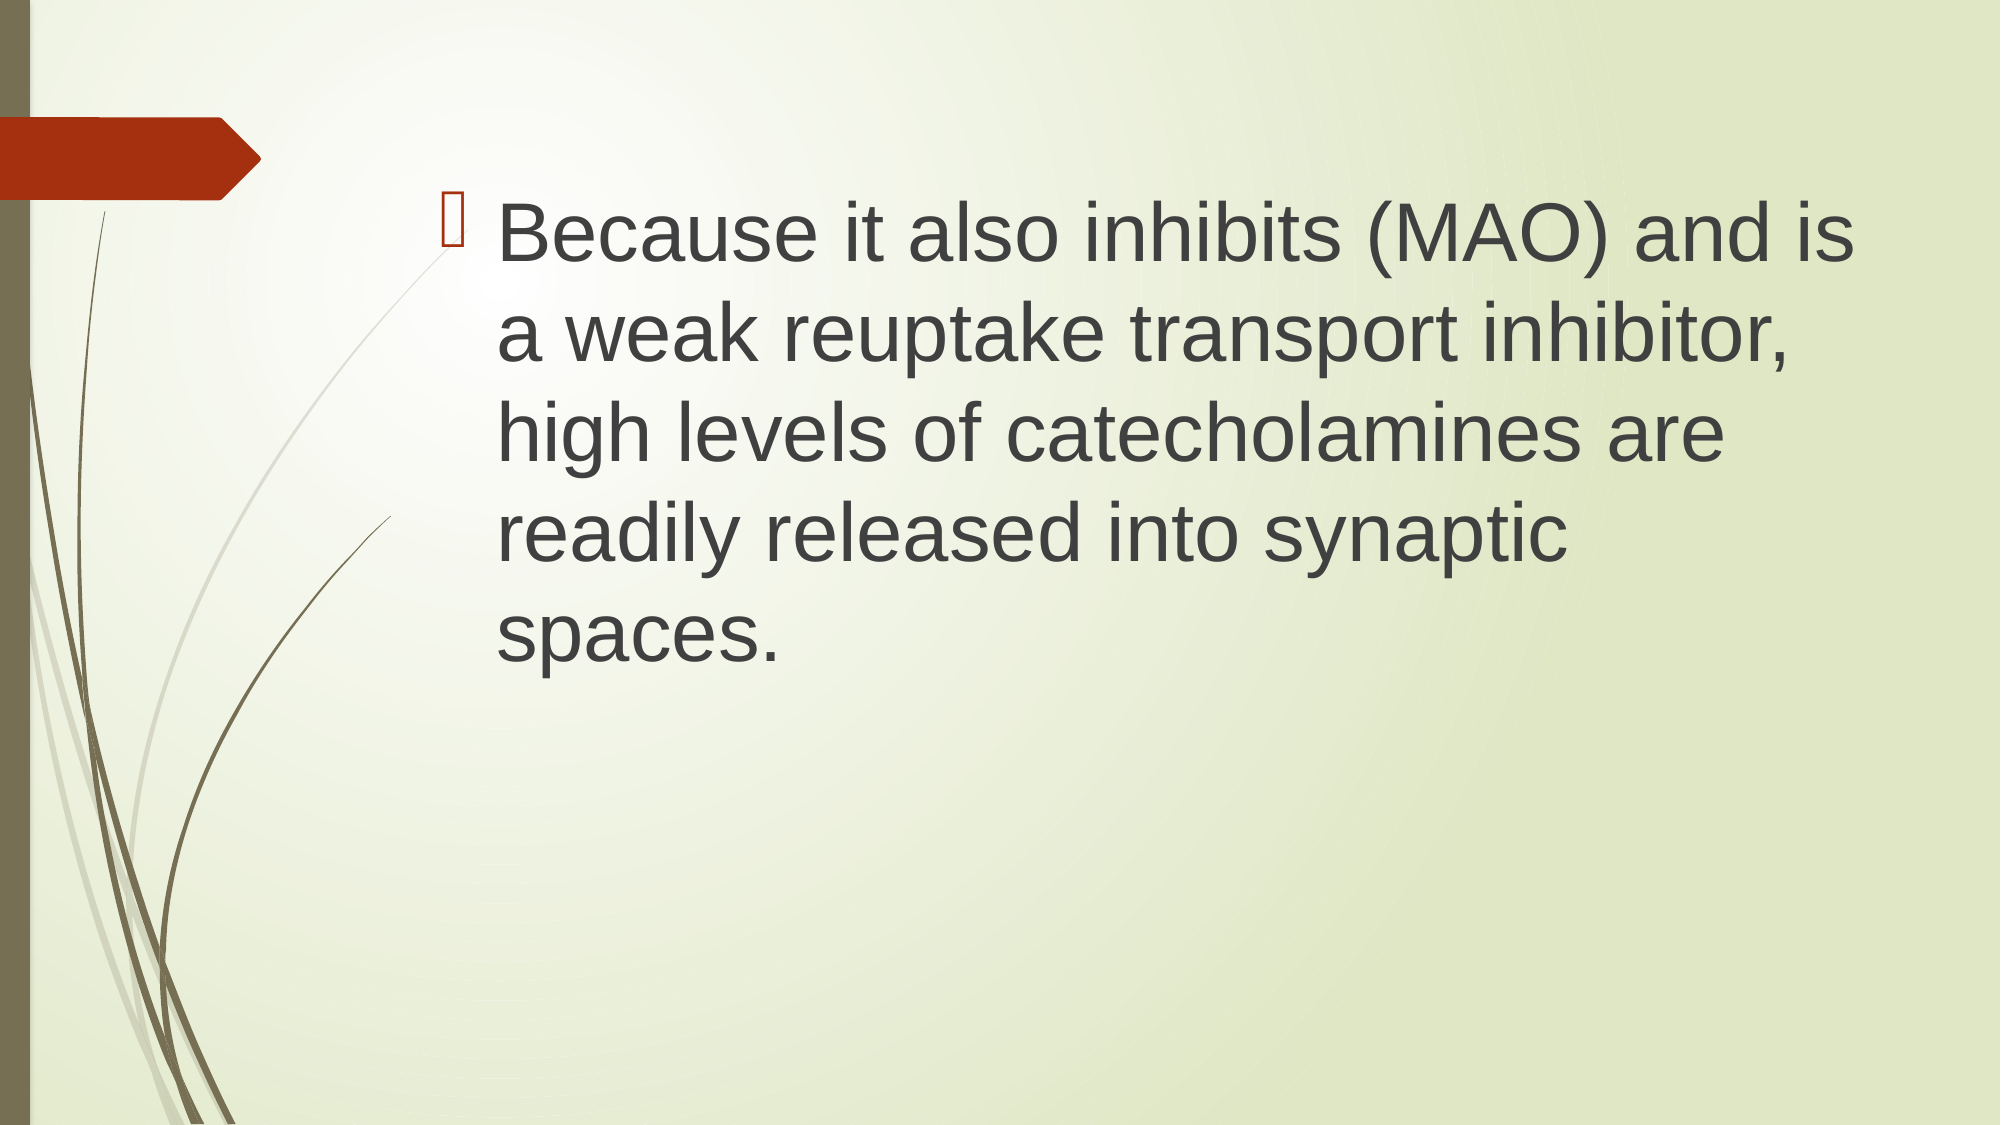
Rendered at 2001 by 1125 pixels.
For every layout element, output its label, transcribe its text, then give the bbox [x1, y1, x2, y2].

title . [425, 94, 1888, 103]
list Because it also inhibits (MAO) and is a weak reuptake transport inhibitor, high levels of catecholamines are readily released into synaptic spaces. [424, 170, 1888, 970]
